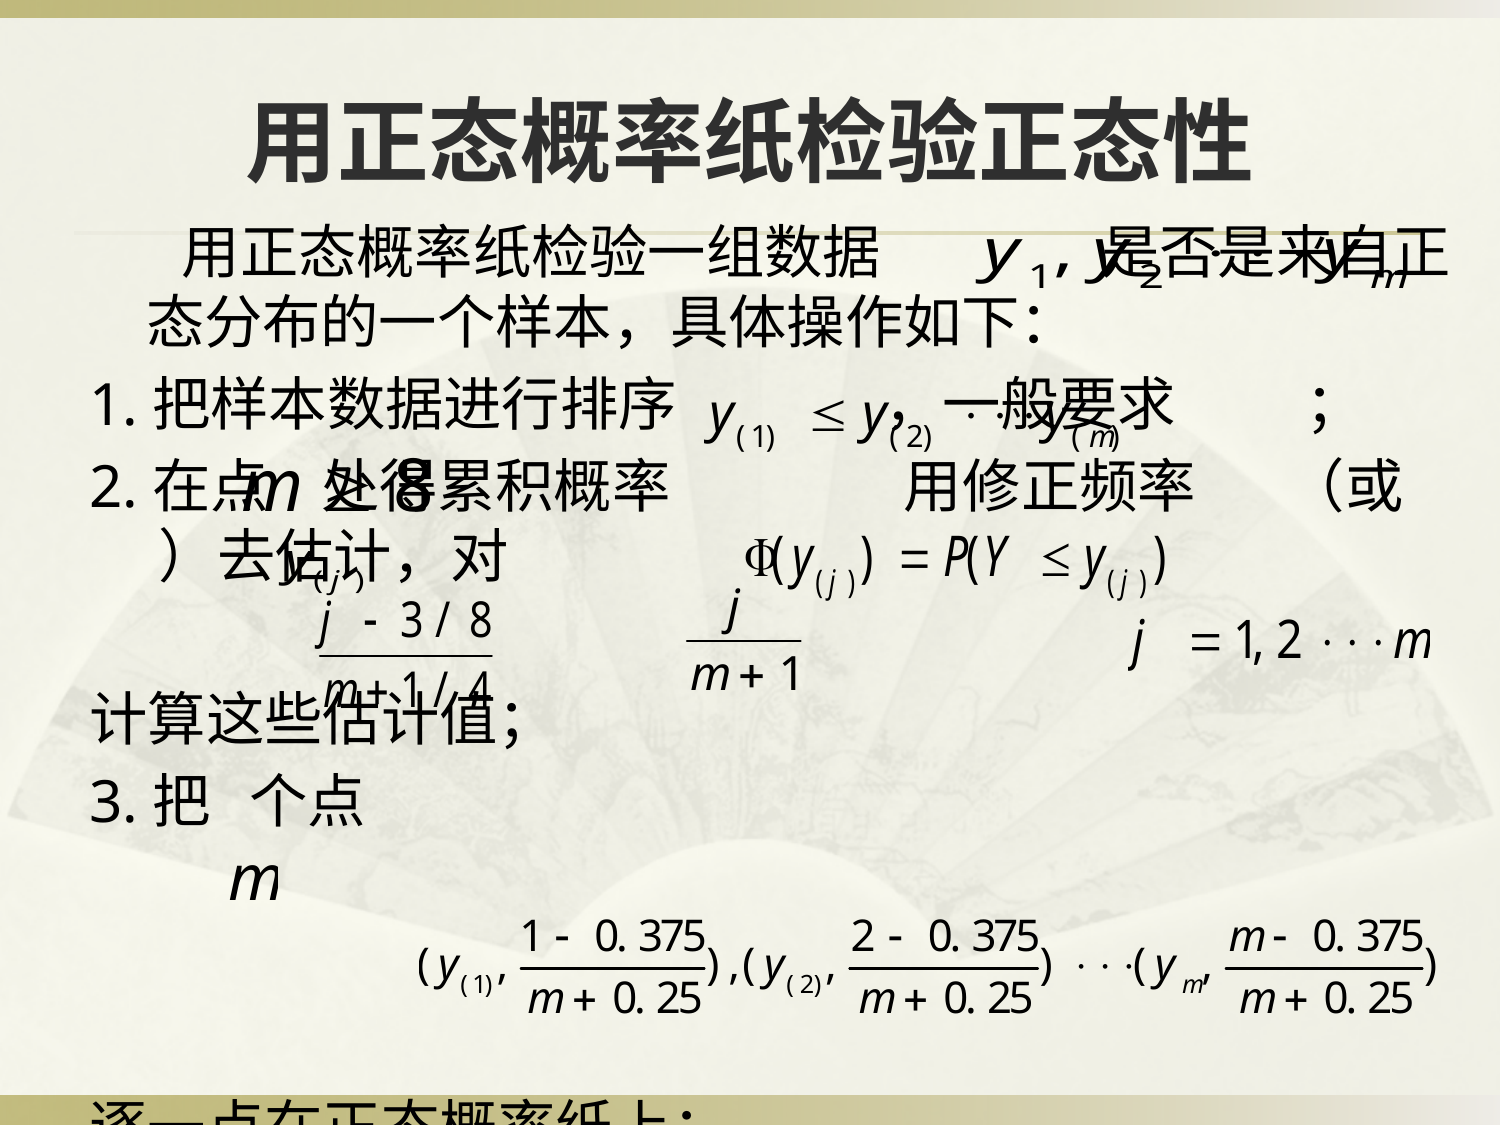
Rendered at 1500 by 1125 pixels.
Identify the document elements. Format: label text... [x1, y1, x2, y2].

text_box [229, 443, 444, 525]
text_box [678, 573, 810, 701]
title 用正态概率纸检验正态性 [75, 45, 1425, 208]
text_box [702, 372, 1129, 463]
list 用正态概率纸检验一组数据 是否是来自正态分布的一个样本，具体操作如下： 1.把样本数据进行排序 ，一般要求 ； 2.在点 处得累积概率 用修正频率 （或 ）去估计，对 计算这些估计值； 3.把 个点 逐一点在正态概率纸上； [75, 208, 1500, 1125]
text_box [1127, 609, 1430, 677]
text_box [737, 514, 1176, 610]
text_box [312, 585, 503, 724]
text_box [973, 207, 1412, 300]
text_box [217, 857, 278, 912]
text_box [276, 526, 379, 603]
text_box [418, 906, 1448, 1024]
